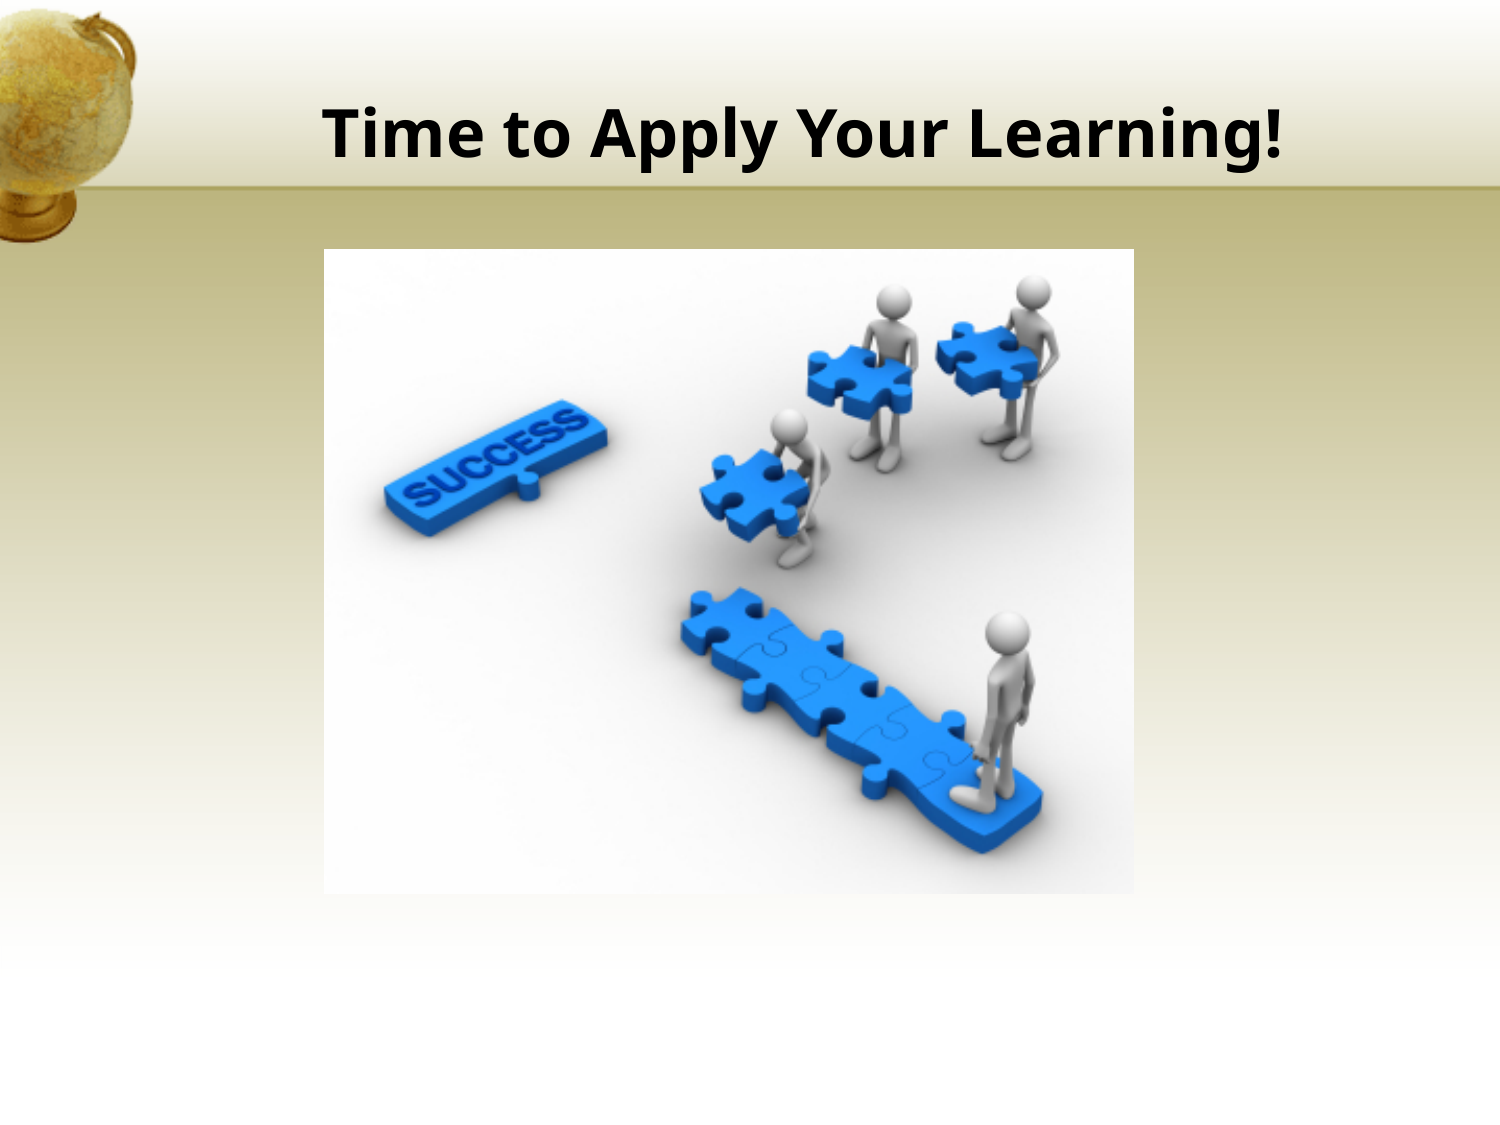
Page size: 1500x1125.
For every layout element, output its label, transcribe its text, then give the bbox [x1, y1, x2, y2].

picture [0, 0, 1500, 1125]
title Time to Apply Your Learning! [171, 36, 1436, 179]
